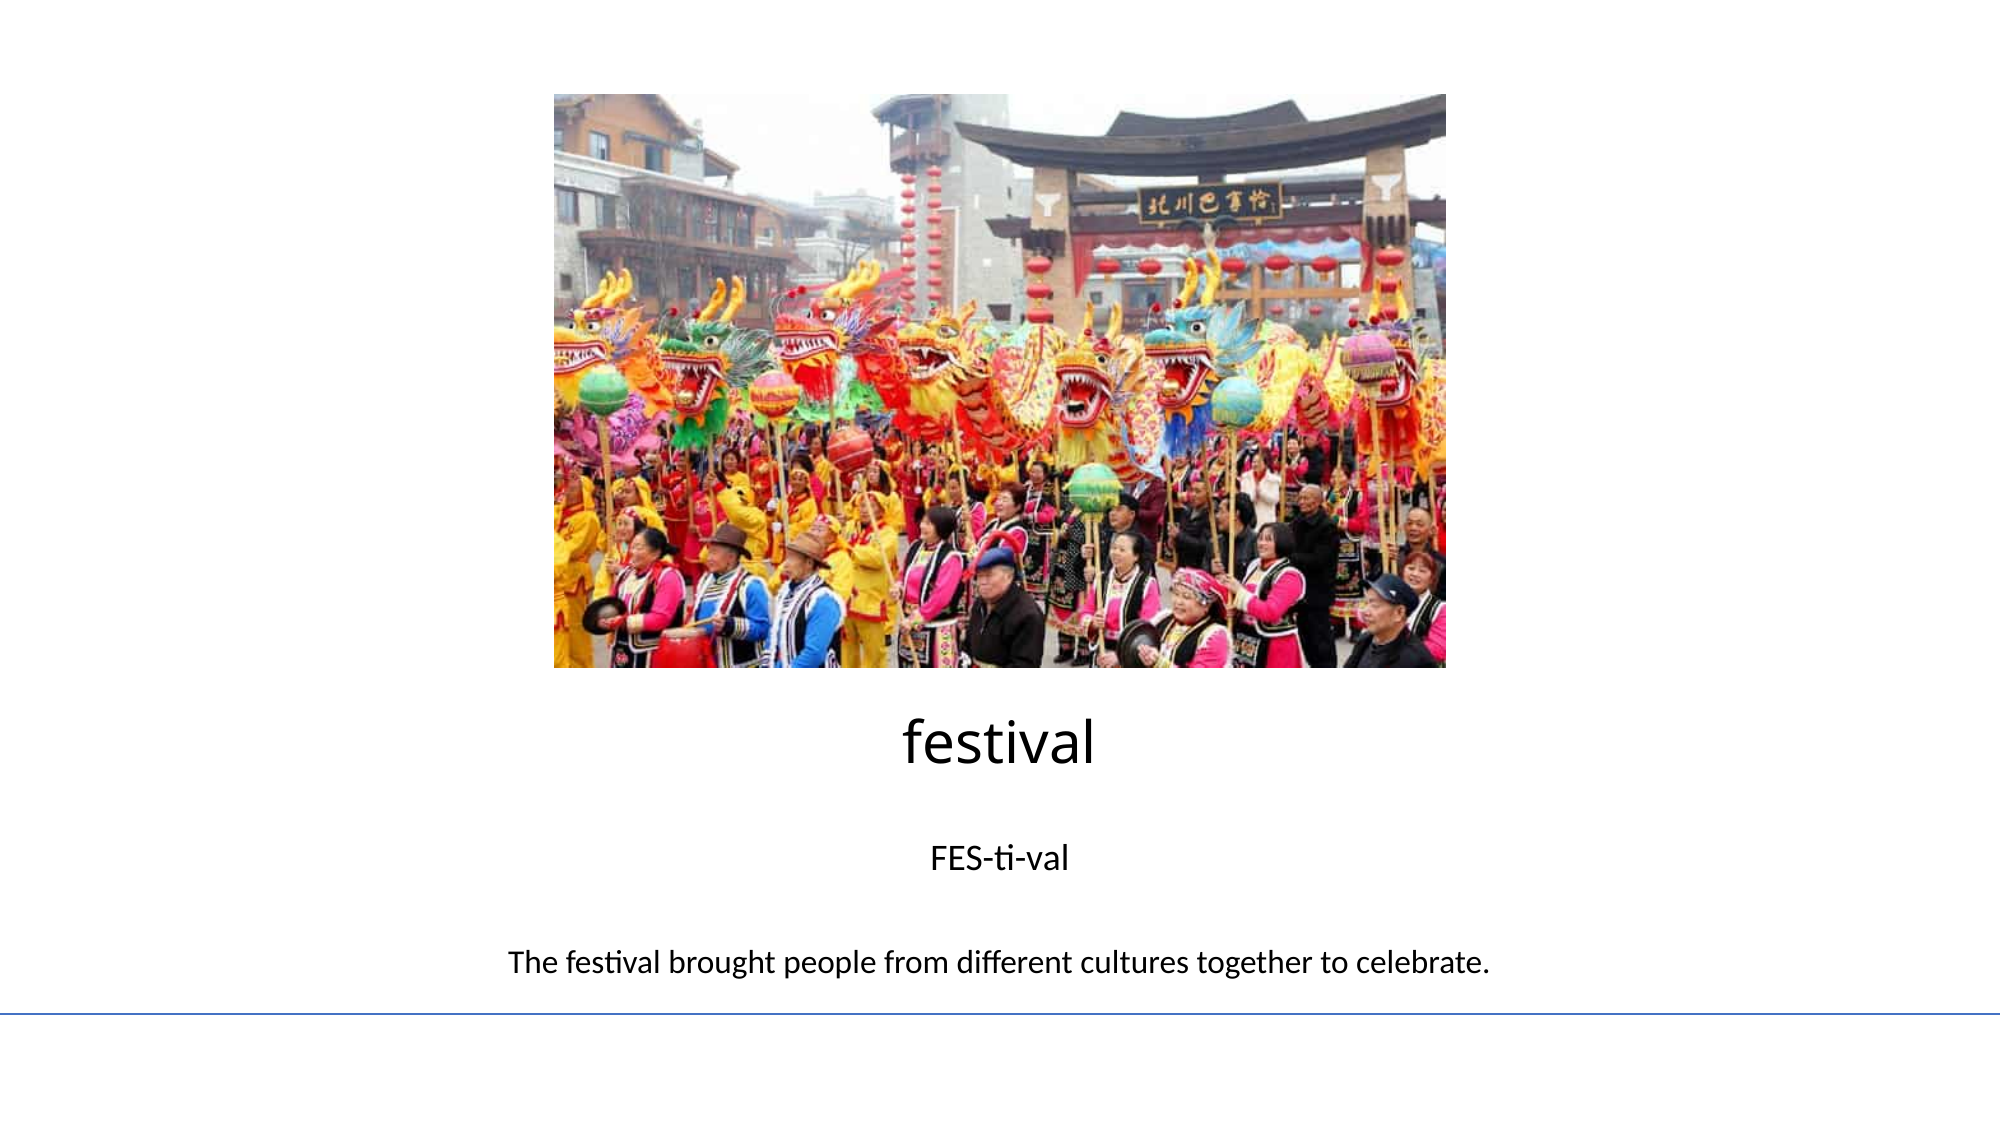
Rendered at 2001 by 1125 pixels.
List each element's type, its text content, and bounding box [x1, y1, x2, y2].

list FES-ti-val [137, 803, 1863, 908]
list The festival brought people from different cultures together to celebrate. [137, 912, 1863, 1017]
title festival [137, 692, 1863, 797]
picture [554, 94, 1446, 668]
